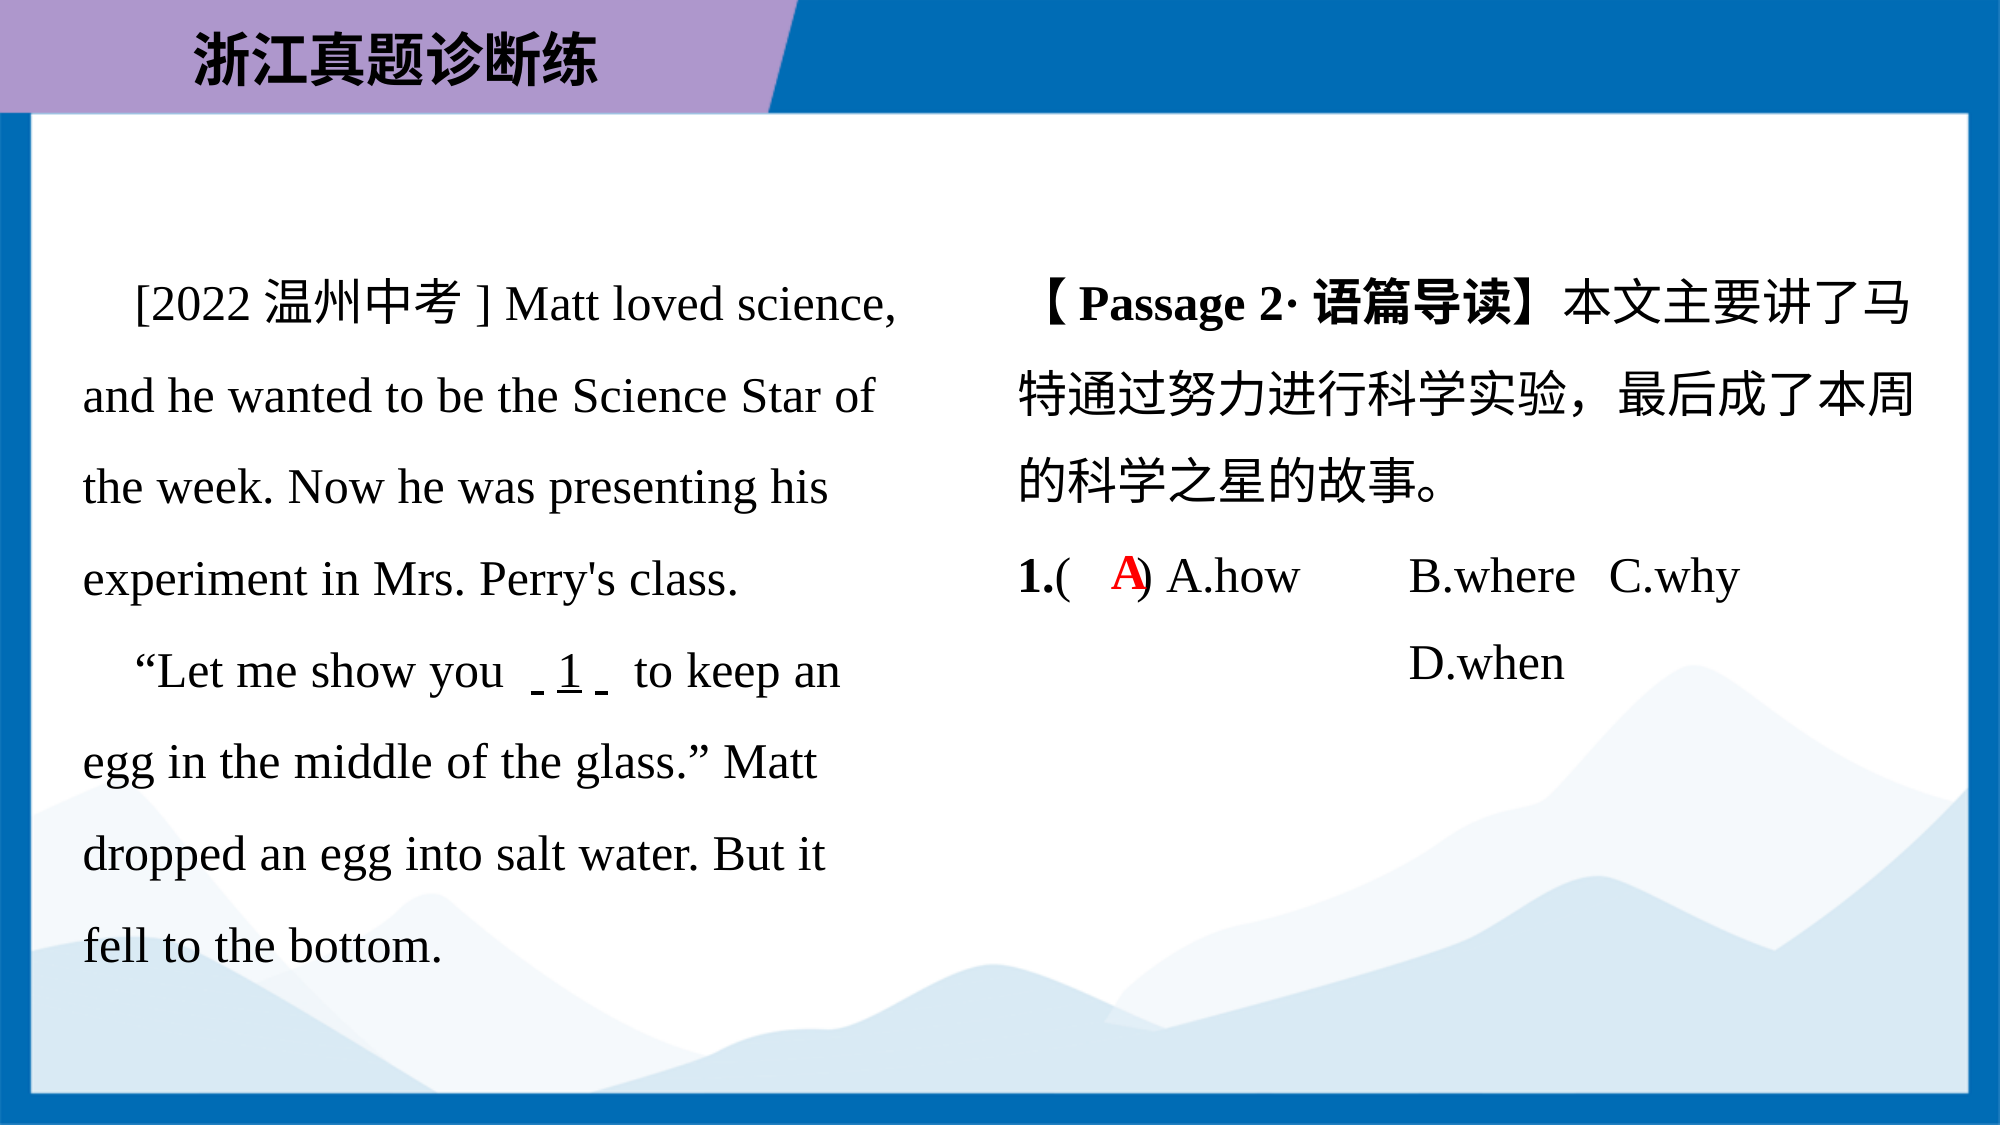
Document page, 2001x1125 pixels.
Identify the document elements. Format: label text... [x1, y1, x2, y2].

text_box [2022温州中考] Matt loved science, and he wanted to be the Science Star of the week. Now he was presenting his experiment in Mrs. Perry's class. “Let me show you . .1. . to keep an egg in the middle of the glass.” Matt dropped an egg into salt water. But it fell to the bottom. [82, 238, 984, 973]
text_box A [1092, 512, 1165, 591]
text_box 【Passage 2·语篇导读】本文主要讲了马 特通过努力进行科学实验，最后成了本周 的科学之星的故事。 [1016, 238, 1919, 500]
picture [0, 0, 2000, 1125]
text_box 1.( ) A.how B.where C.why D.when [1016, 510, 1919, 681]
